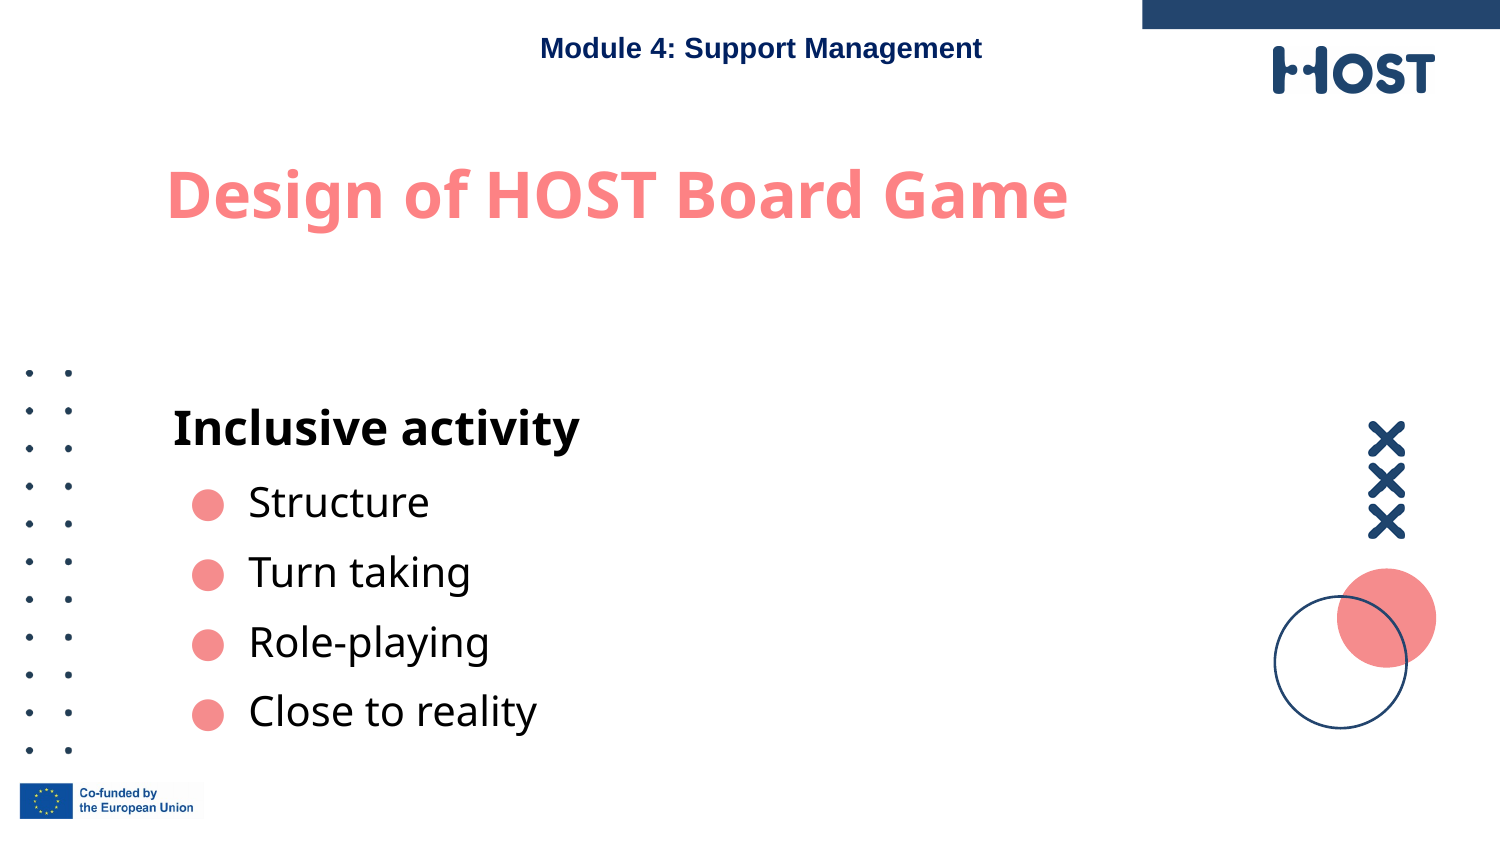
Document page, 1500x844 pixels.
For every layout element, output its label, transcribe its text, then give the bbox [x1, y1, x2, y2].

picture [0, 370, 204, 820]
text_box Inclusive activity Structure Turn taking Role-playing Close to reality [158, 359, 1207, 765]
picture [1273, 46, 1435, 94]
text_box Design of HOST Board Game [150, 138, 1196, 253]
text_box Module 4: Support Management [525, 10, 1054, 68]
picture [1368, 421, 1405, 539]
